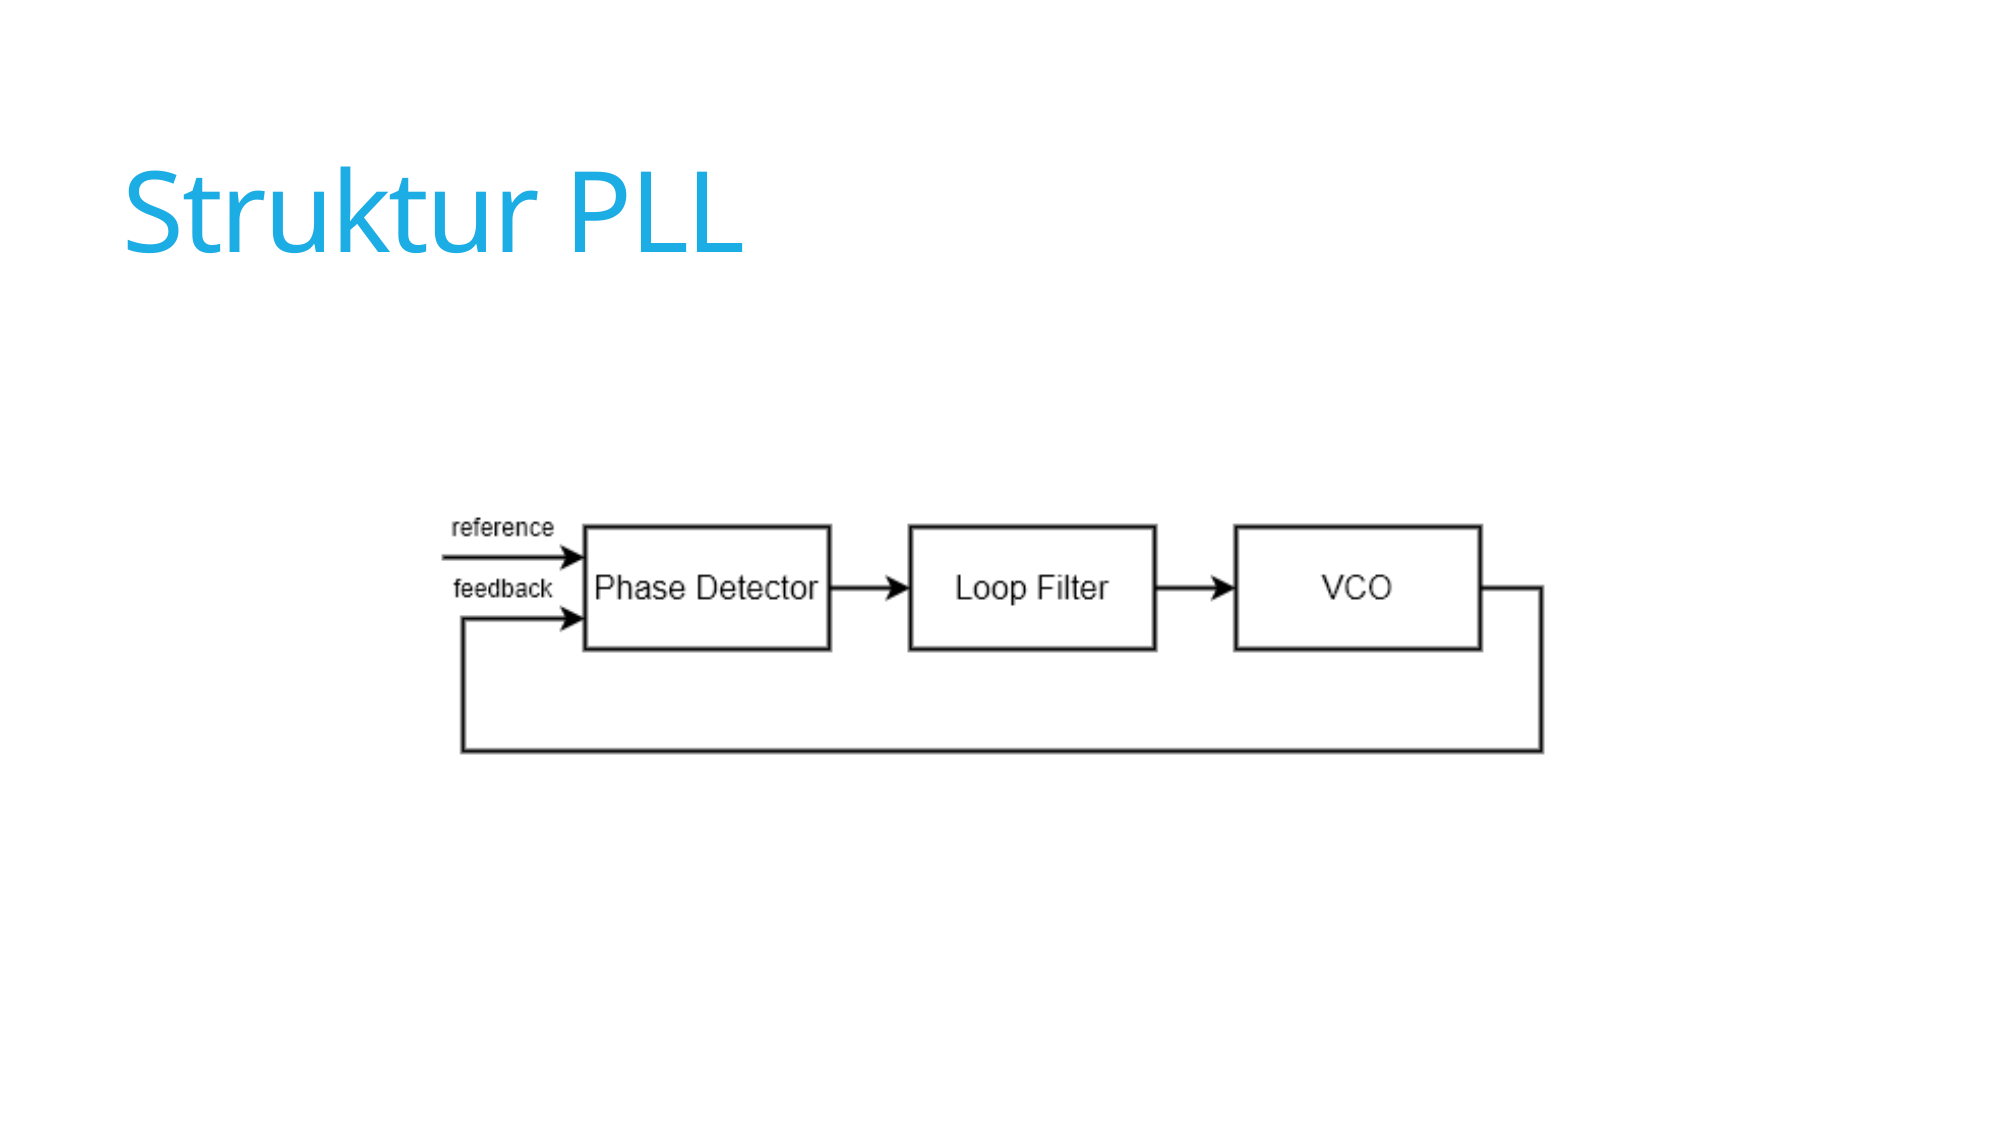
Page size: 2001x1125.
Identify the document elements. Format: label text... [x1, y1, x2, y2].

title Struktur PLL [107, 81, 1875, 354]
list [426, 506, 1560, 772]
